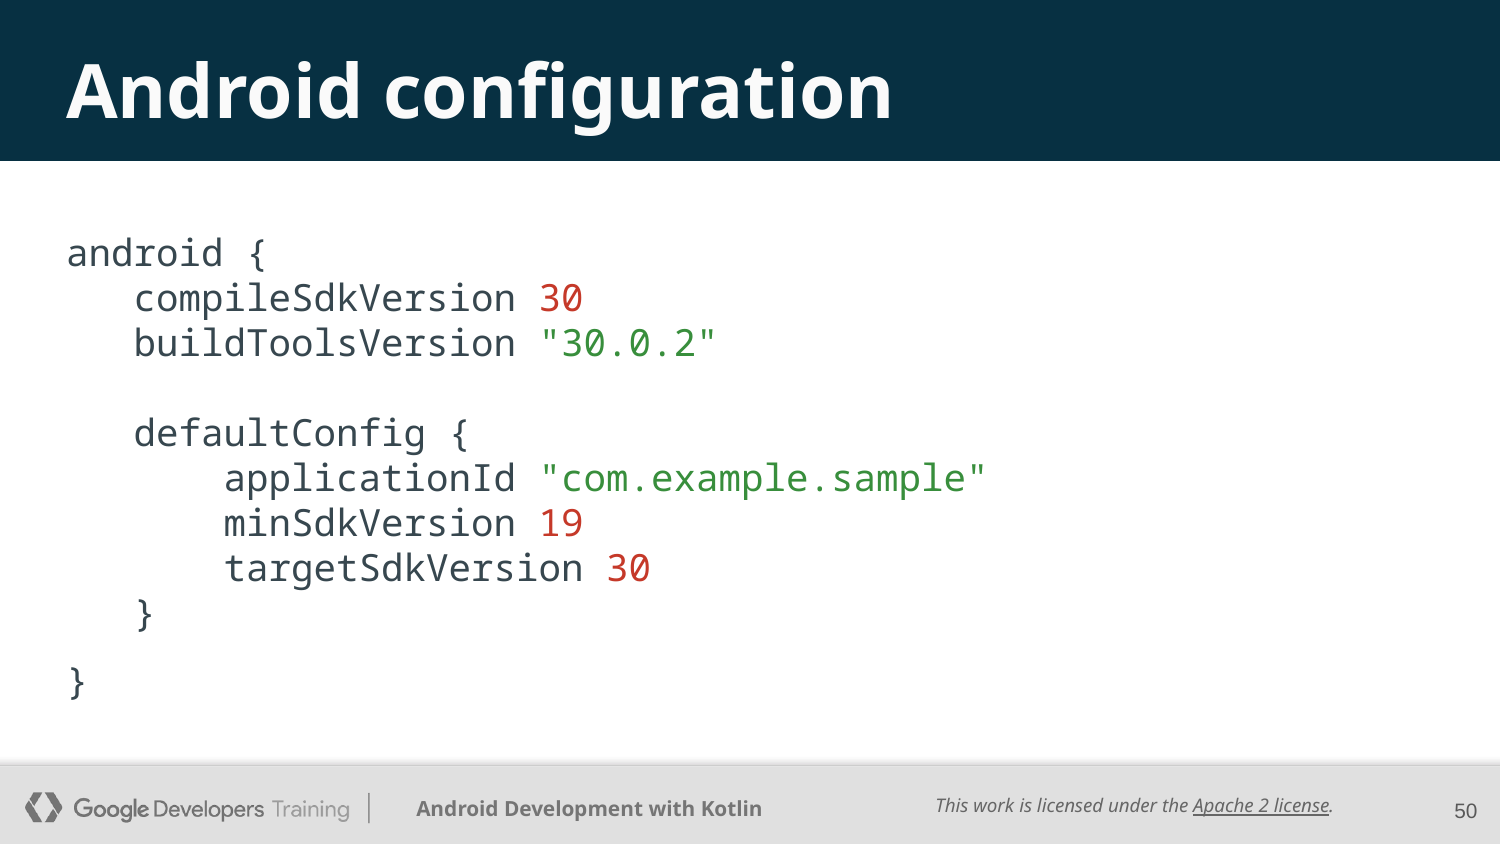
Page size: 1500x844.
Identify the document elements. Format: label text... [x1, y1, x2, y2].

slide_number ‹#› [1402, 777, 1493, 842]
title Android configuration [51, 28, 1449, 122]
list android { compileSdkVersion 30 buildToolsVersion "30.0.2" defaultConfig { applicationId "com.example.sample" minSdkVersion 19 targetSdkVersion 30 } } [51, 214, 1449, 738]
picture [0, 161, 1500, 844]
